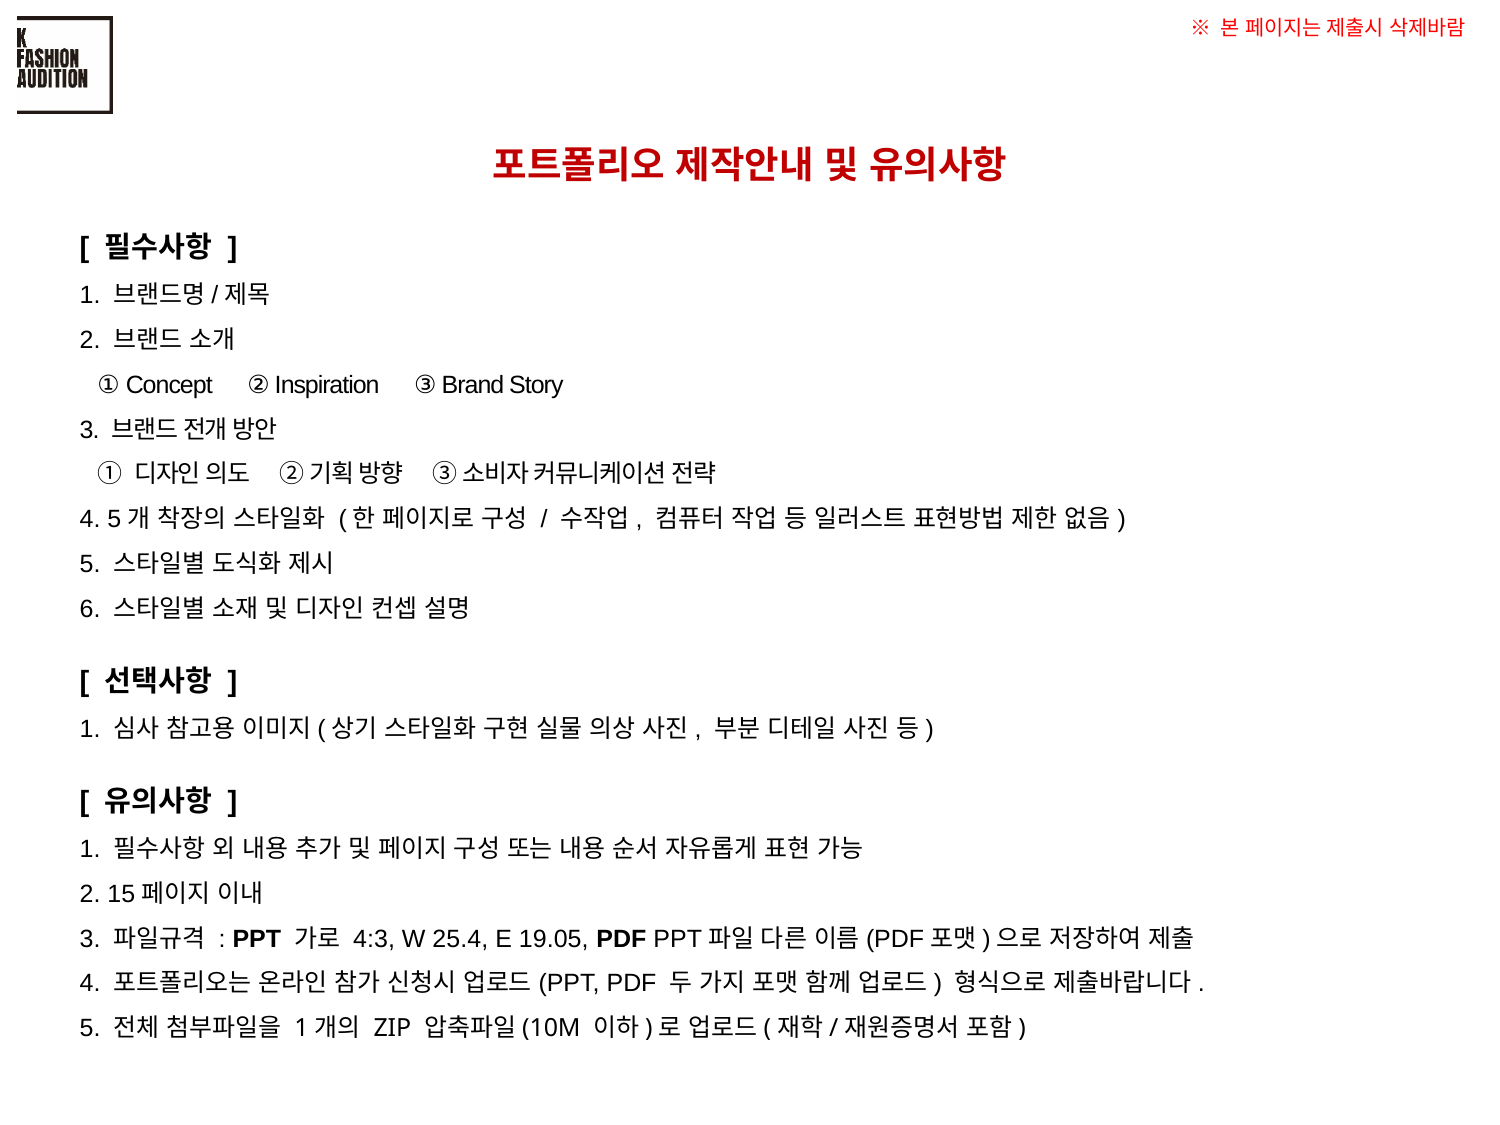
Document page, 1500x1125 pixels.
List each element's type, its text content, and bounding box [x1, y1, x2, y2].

text_box ※ 본 페이지는 제출시 삭제바람 [1175, 7, 1481, 48]
text_box 포트폴리오 제작안내 및 유의사항 [ 필수사항 ] 1. 브랜드명/제목 2. 브랜드 소개 ① Concept ② Inspiration ③ Brand Story 3. 브랜드 전개 방안 ① 디자인 의도 ② 기획 방향 ③ 소비자 커뮤니케이션 전략 4. 5개 착장의 스타일화 (한 페이지로 구성 / 수작업, 컴퓨터 작업 등 일러스트 표현방법 제한 없음) 5. 스타일별 도식화 제시 6. 스타일별 소재 및 디자인 컨셉 설명 [ 선택사항 ] 1. 심사 참고용 이미지(상기 스타일화 구현 실물 의상 사진, 부분 디테일 사진 등) 1 [ 유의사항 ] 1. 필수사항 외 내용 추가 및 페이지 구성 또는 내용 순서 자유롭게 표현 가능 2. 15페이지 이내 3. 파일규격 : PPT 가로 4:3, W 25.4, E 19.05, PDF PPT파일 다른 이름(PDF포맷)으로 저장하여 제출 4. 포트폴리오는 온라인 참가 신청시 업로드(PPT, PDF 두 가지 포맷 함께 업로드) 형식으로 제출바랍니다. 5. 전체 첨부파일을 1개의 ZIP 압축파일(10M 이하)로 업로드(재학/재원증명서 포함) [64, 78, 1436, 1083]
picture [17, 16, 113, 114]
